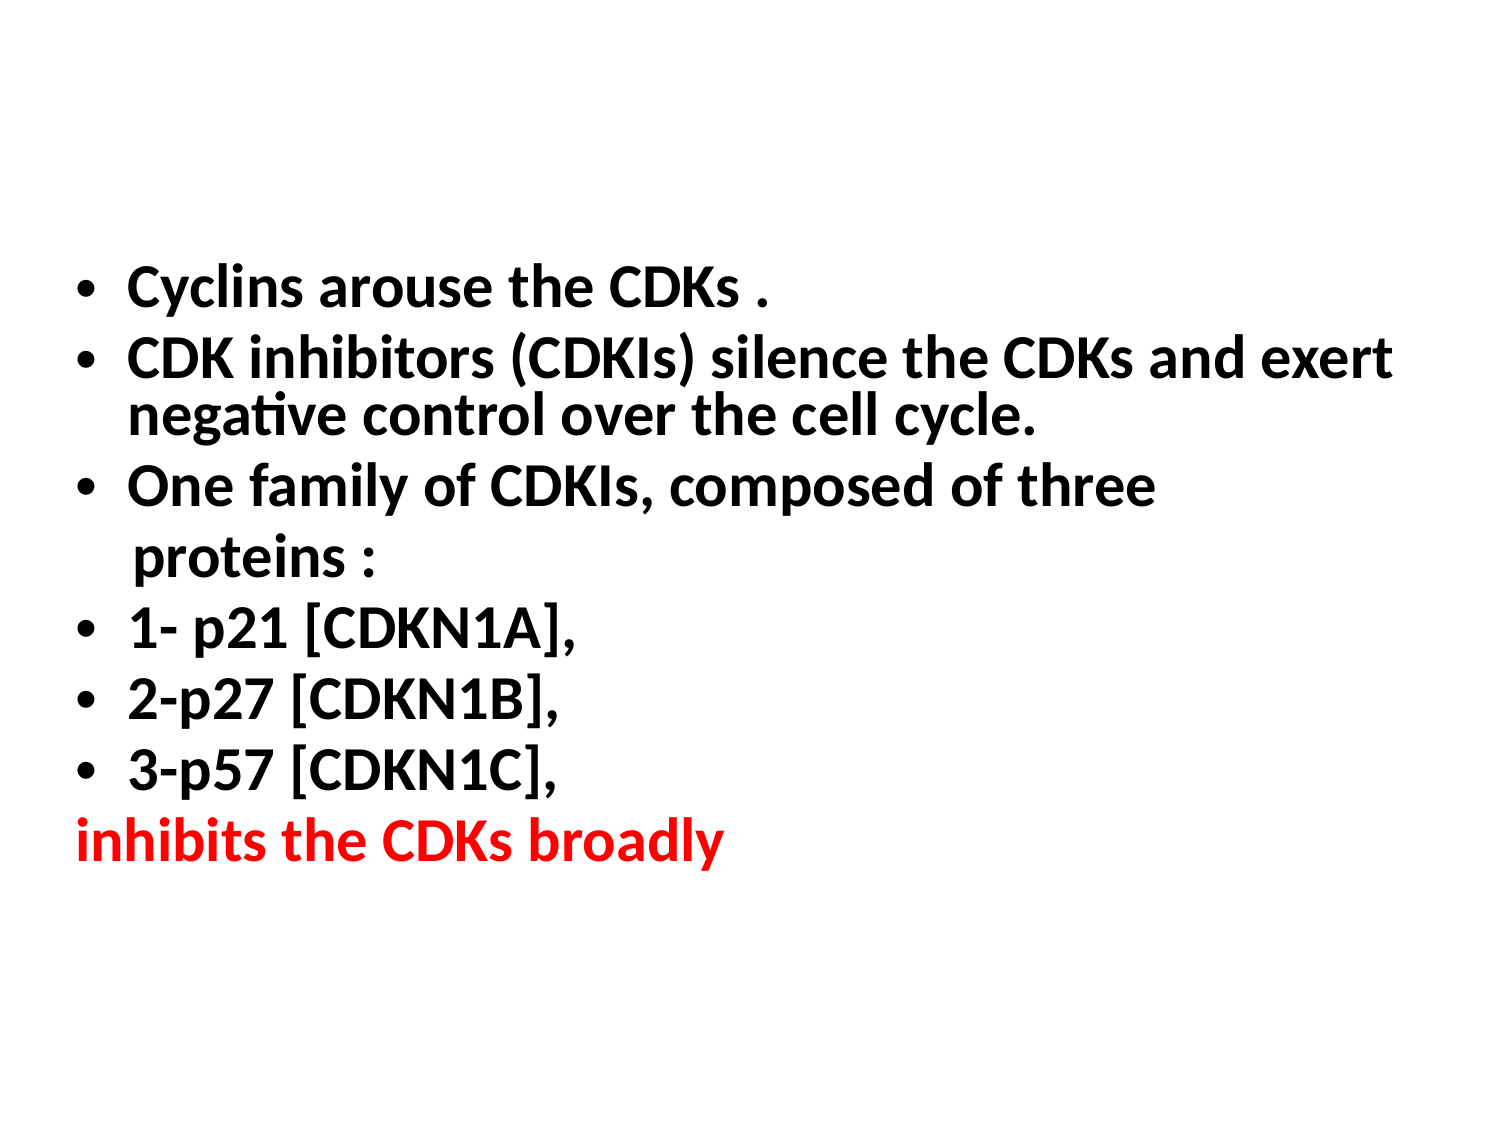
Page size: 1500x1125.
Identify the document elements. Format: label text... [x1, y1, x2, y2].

list Cyclins arouse the CDKs . CDK inhibitors (CDKIs) silence the CDKs and exert negative control over the cell cycle. One family of CDKIs, composed of three proteins : 1- p21 [CDKN1A], 2-p27 [CDKN1B], 3-p57 [CDKN1C], inhibits the CDKs broadly [75, 262, 1425, 1005]
